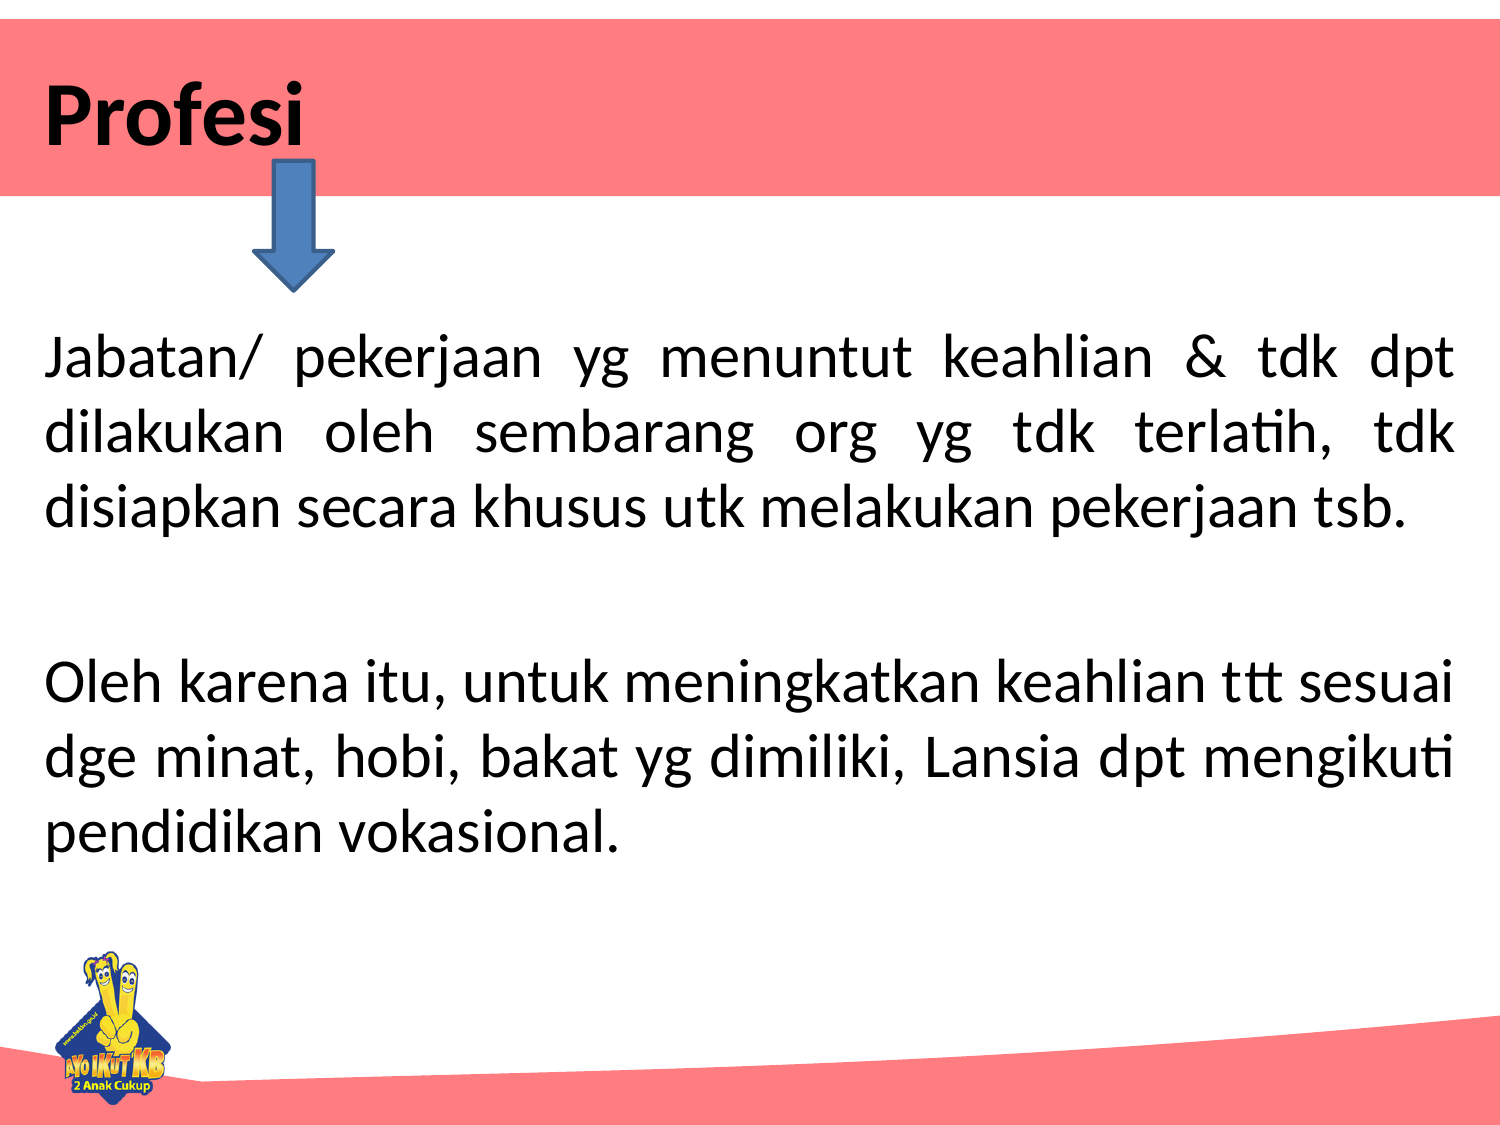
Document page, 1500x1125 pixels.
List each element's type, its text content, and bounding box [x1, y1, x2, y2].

list Jabatan/ pekerjaan yg menuntut keahlian & tdk dpt dilakukan oleh sembarang org yg tdk terlatih, tdk disiapkan secara khusus utk melakukan pekerjaan tsb. Oleh karena itu, untuk meningkatkan keahlian ttt sesuai dge minat, hobi, bakat yg dimiliki, Lansia dpt mengikuti pendidikan vokasional. [29, 219, 1471, 1035]
text_box [251, 158, 336, 293]
title Profesi [29, 44, 1471, 173]
picture [53, 1035, 172, 1105]
